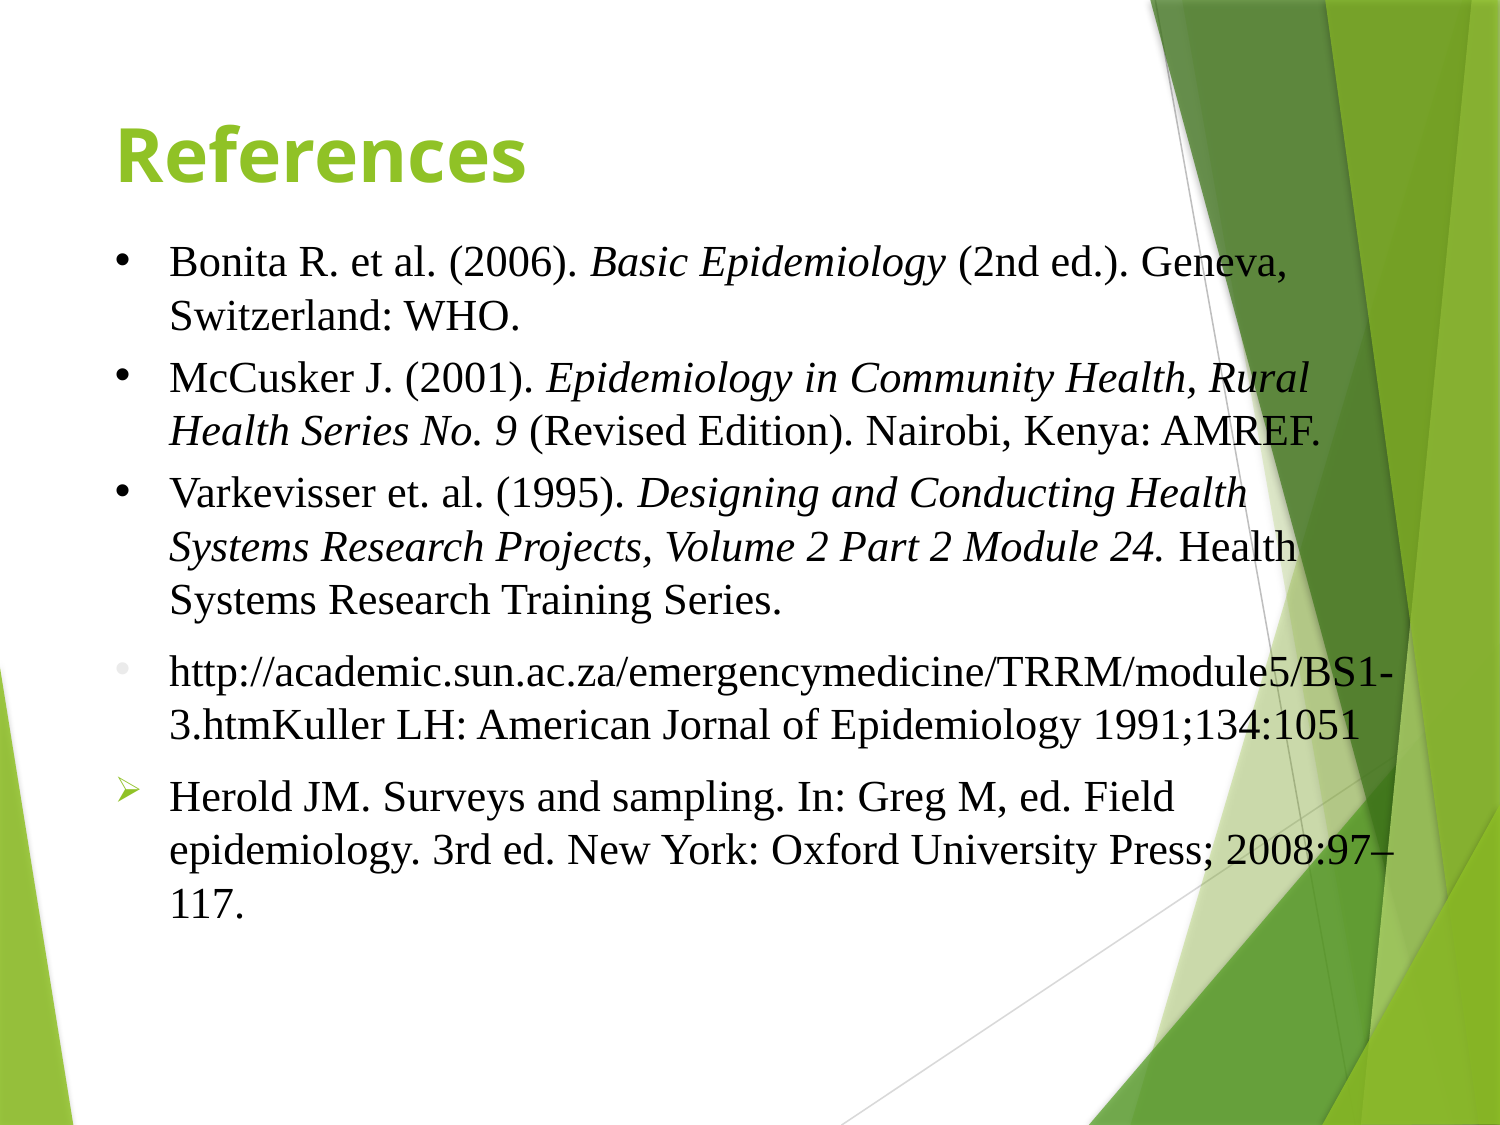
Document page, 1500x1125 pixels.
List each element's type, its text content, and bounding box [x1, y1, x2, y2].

title References [99, 99, 1413, 224]
list Bonita R. et al. (2006). Basic Epidemiology (2nd ed.). Geneva, Switzerland: WHO. McCusker J. (2001). Epidemiology in Community Health, Rural Health Series No. 9 (Revised Edition). Nairobi, Kenya: AMREF. Varkevisser et. al. (1995). Designing and Conducting Health Systems Research Projects, Volume 2 Part 2 Module 24. Health Systems Research Training Series. http://academic.sun.ac.za/emergencymedicine/TRRM/module5/BS1-3.htmKuller LH: American Jornal of Epidemiology 1991;134:1051 Herold JM. Surveys and sampling. In: Greg M, ed. Field epidemiology. 3rd ed. New York: Oxford University Press; 2008:97–117. [99, 224, 1413, 992]
